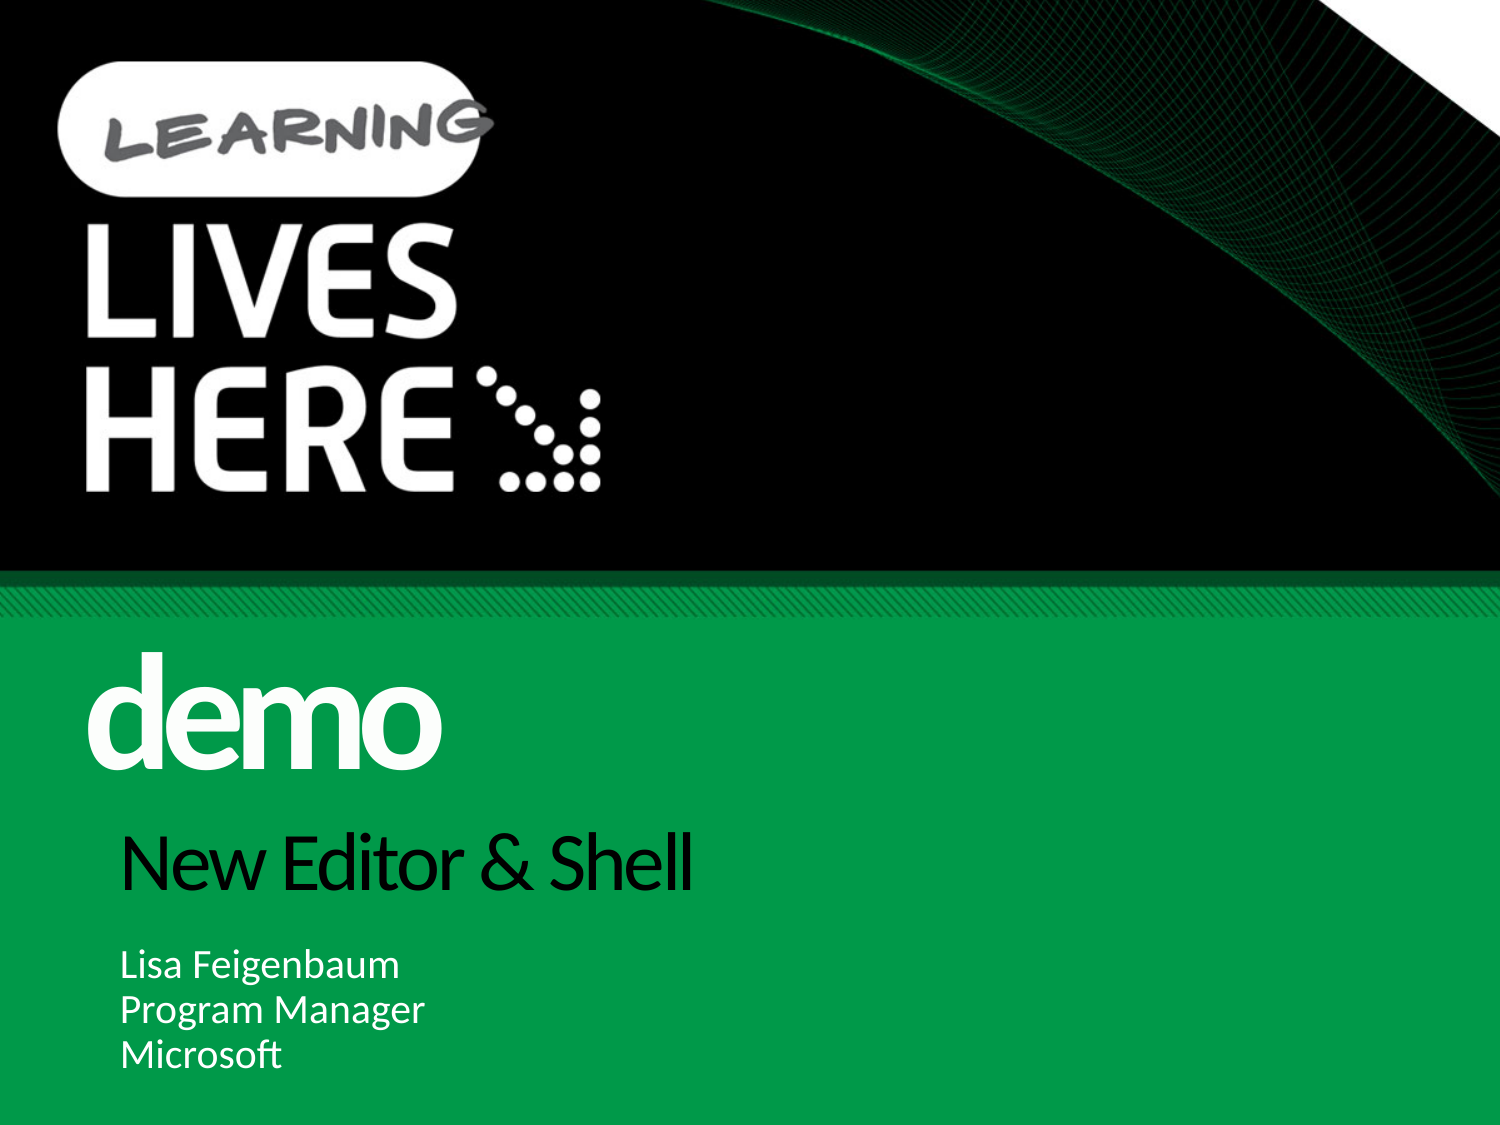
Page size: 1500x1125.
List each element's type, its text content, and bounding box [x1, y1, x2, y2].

title New Editor & Shell [119, 818, 1375, 943]
list demo [83, 625, 1344, 800]
picture [0, 0, 1500, 1125]
subtitle Lisa Feigenbaum Program Manager Microsoft [119, 942, 1236, 1019]
